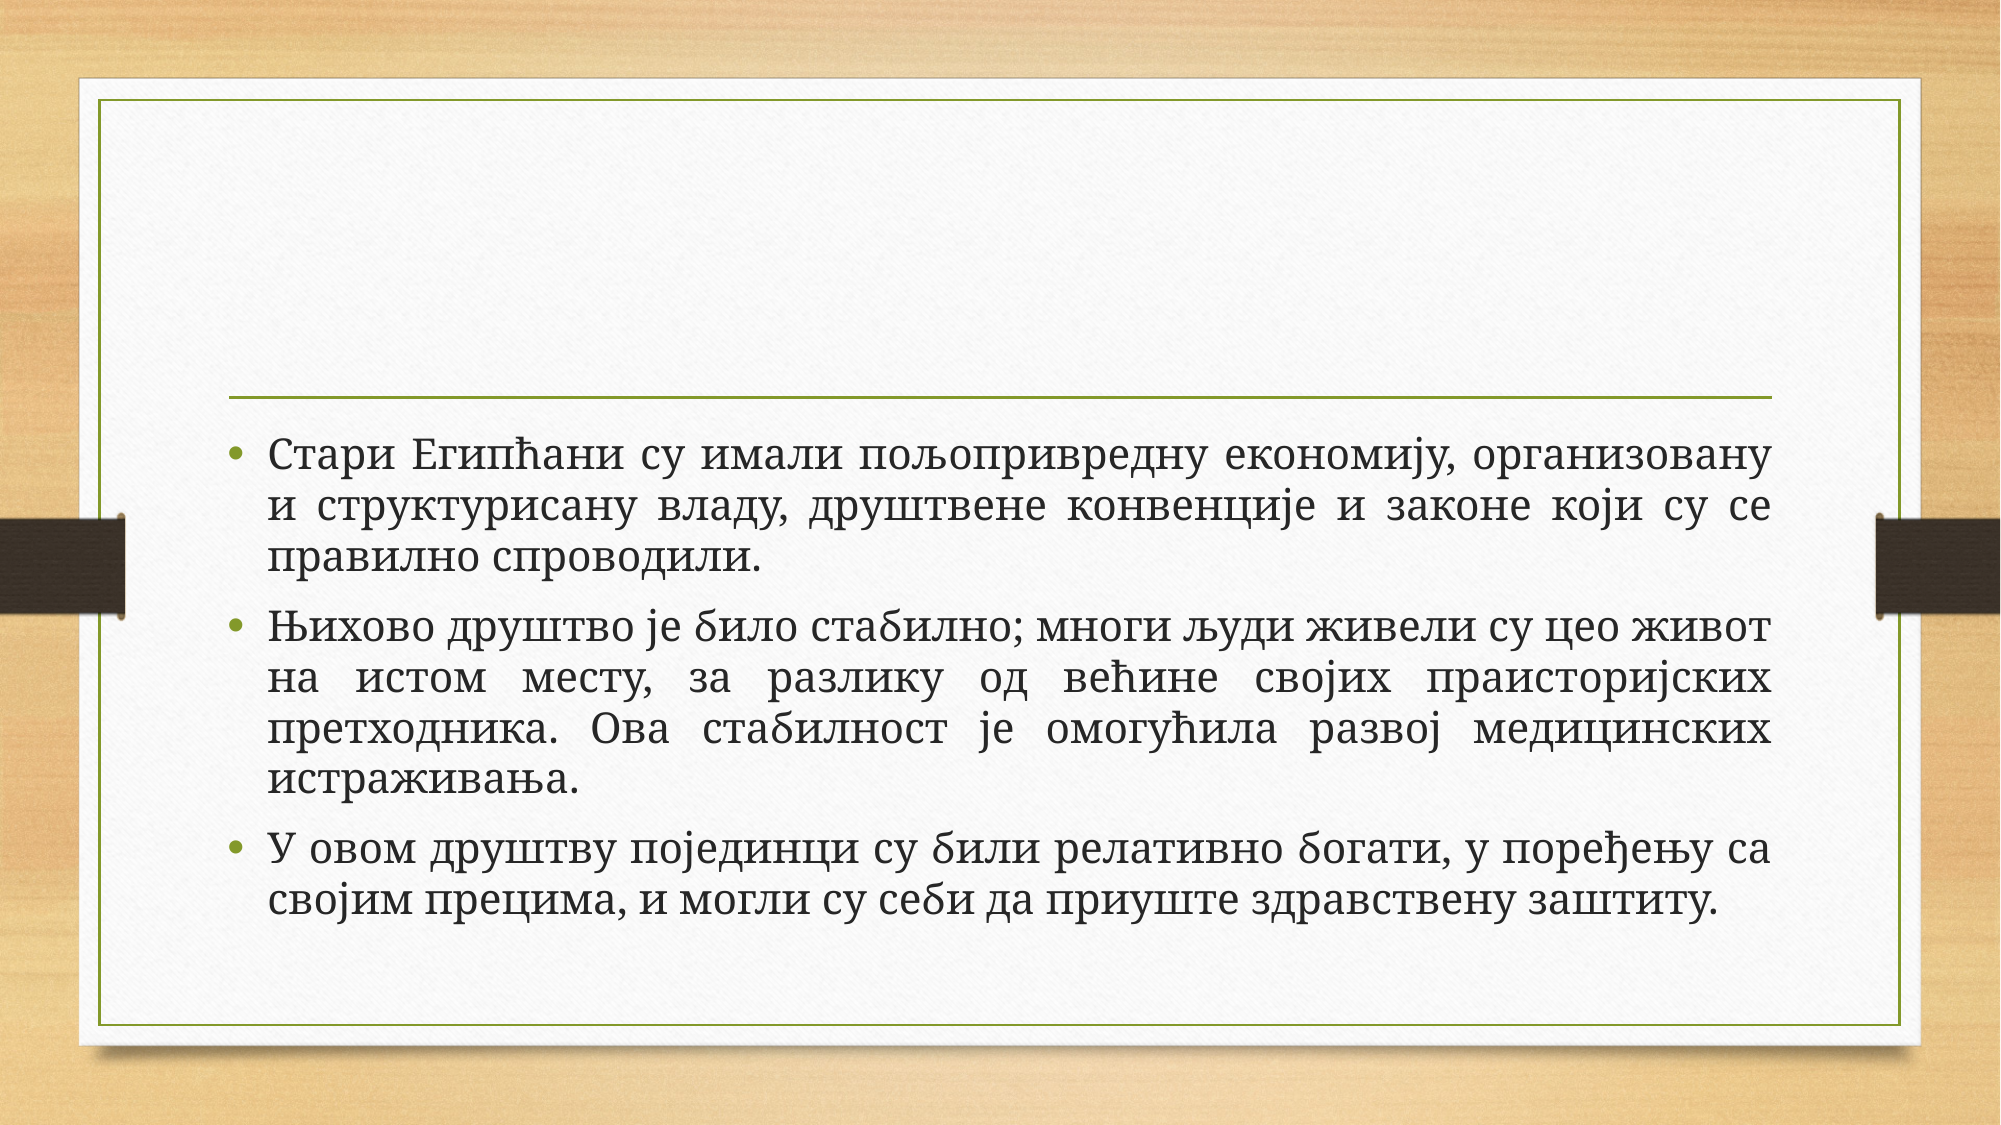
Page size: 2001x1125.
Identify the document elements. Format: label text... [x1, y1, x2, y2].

picture [0, 0, 2001, 1125]
list Стари Египћани су имали пољопривредну економију, организовану и структурисану владу, друштвене конвенције и законе који су се правилно спроводили. Њихово друштво је било стабилно; многи људи живели су цео живот на истом месту, за разлику од већине својих праисторијских претходника. Ова стабилност је омогућила развој медицинских истраживања. У овом друштву појединци су били релативно богати, у поређењу са својим прецима, и могли су себи да приуште здравствену заштиту. [212, 419, 1788, 964]
